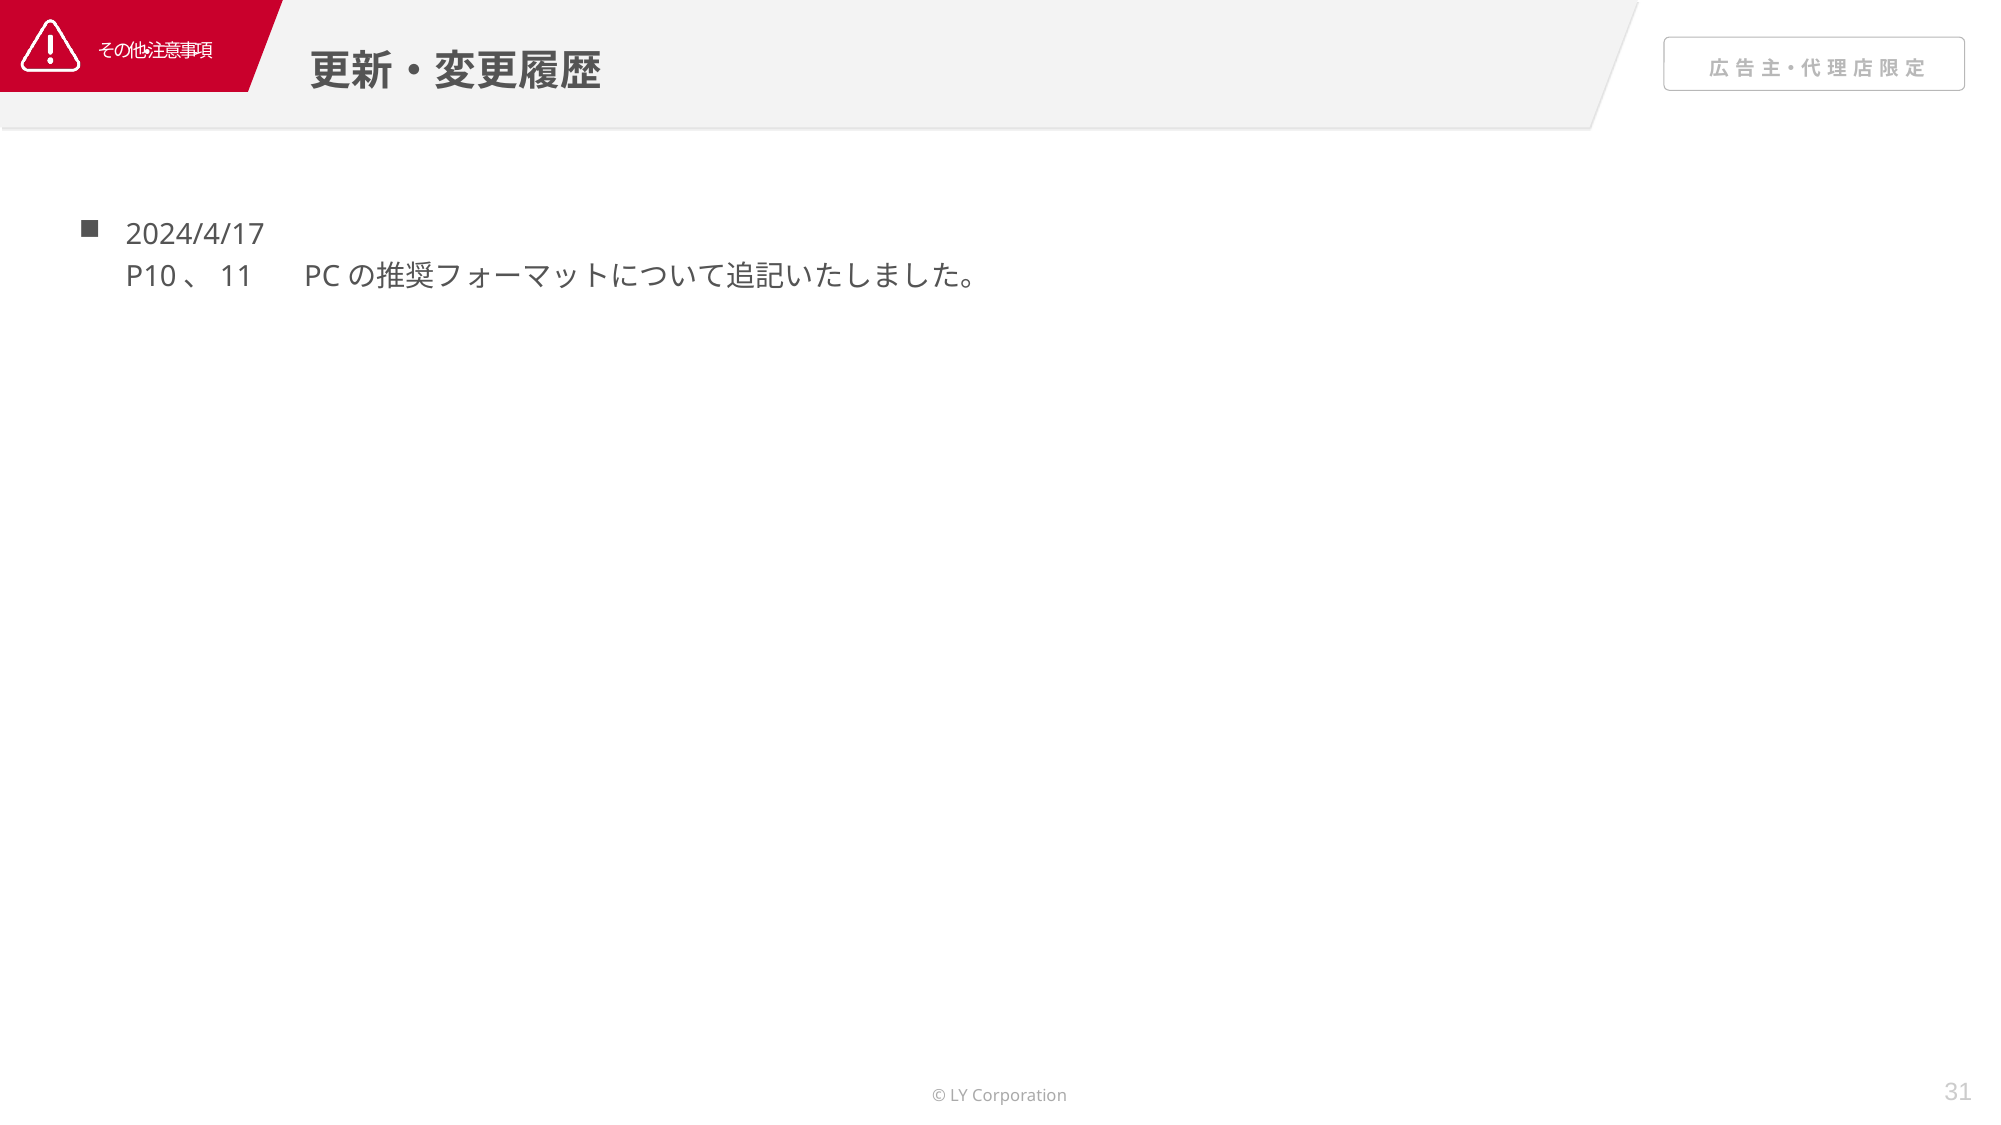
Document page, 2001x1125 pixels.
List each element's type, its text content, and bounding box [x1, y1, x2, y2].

picture [16, 12, 84, 80]
list その他・注意事項 [97, 13, 240, 81]
list 更新・変更履歴 [309, 41, 1645, 97]
text_box 2024/4/17 P10、11 PCの推奨フォーマットについて追記いたしました。 [78, 207, 1922, 401]
